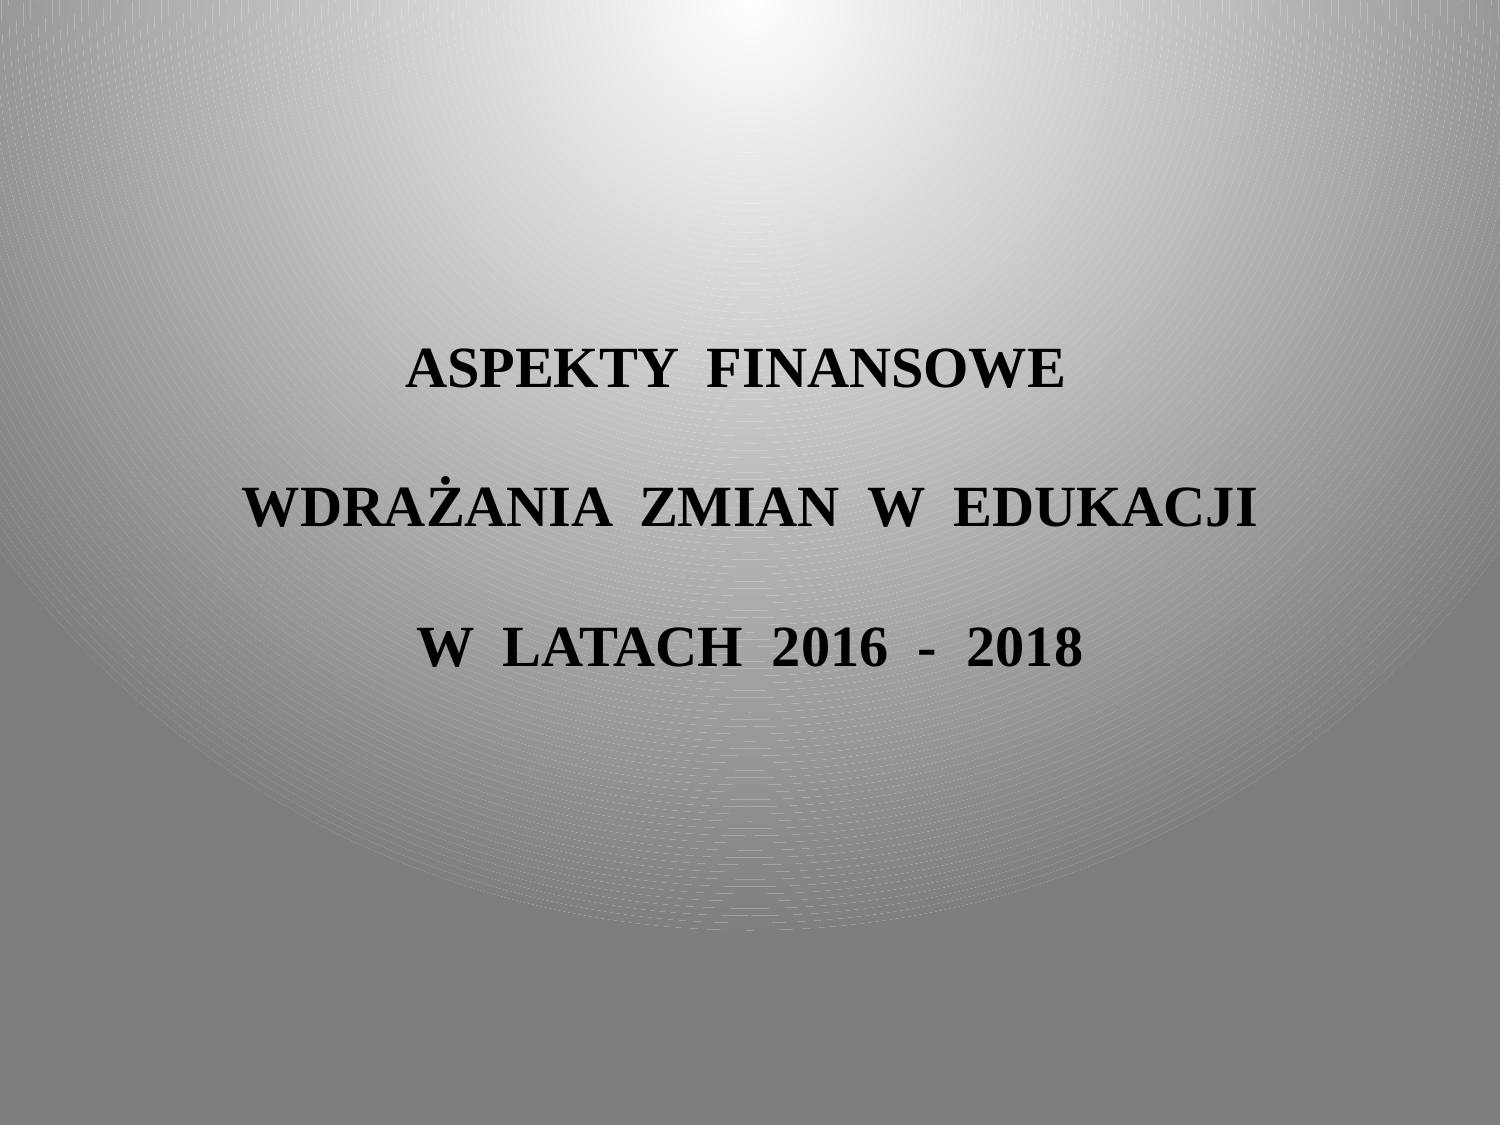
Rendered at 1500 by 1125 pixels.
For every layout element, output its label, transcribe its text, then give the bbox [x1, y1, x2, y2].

title ASPEKTY FINANSOWE WDRAŻANIA ZMIAN W EDUKACJI W LATACH 2016 - 2018 [112, 208, 1388, 799]
